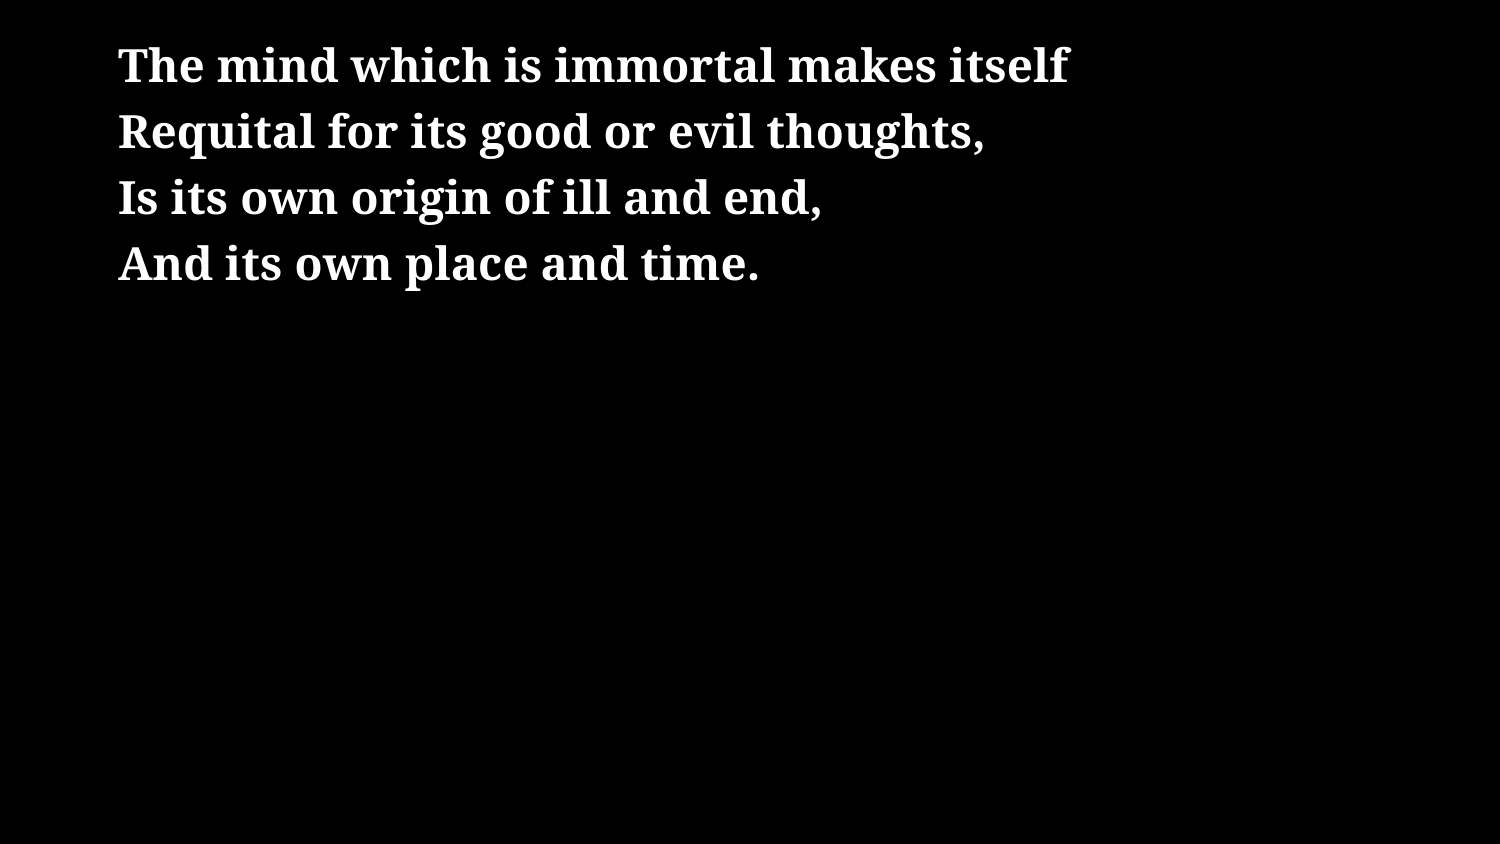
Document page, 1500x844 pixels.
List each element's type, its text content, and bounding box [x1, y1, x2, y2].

title The mind which is immortal makes itself Requital for its good or evil thoughts, Is its own origin of ill and end, And its own place and time. [103, 17, 1397, 299]
